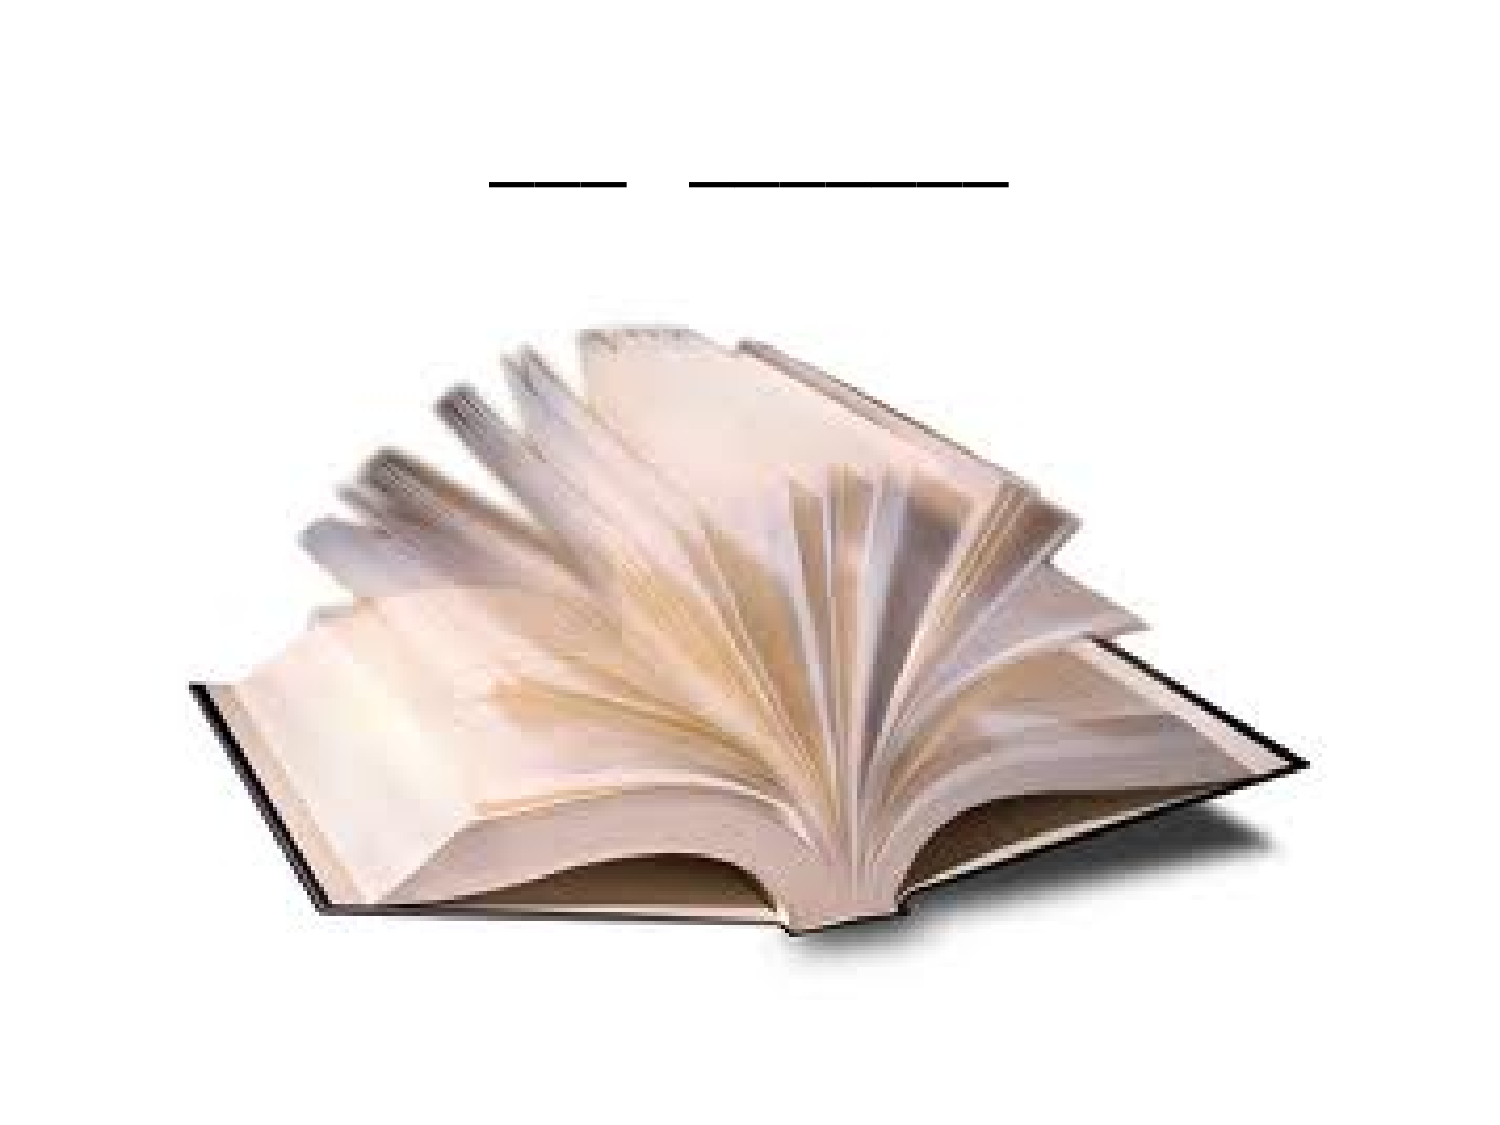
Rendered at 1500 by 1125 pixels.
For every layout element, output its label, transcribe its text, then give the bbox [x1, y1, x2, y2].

title ___ _______ [75, 45, 1425, 233]
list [74, 262, 1426, 1006]
